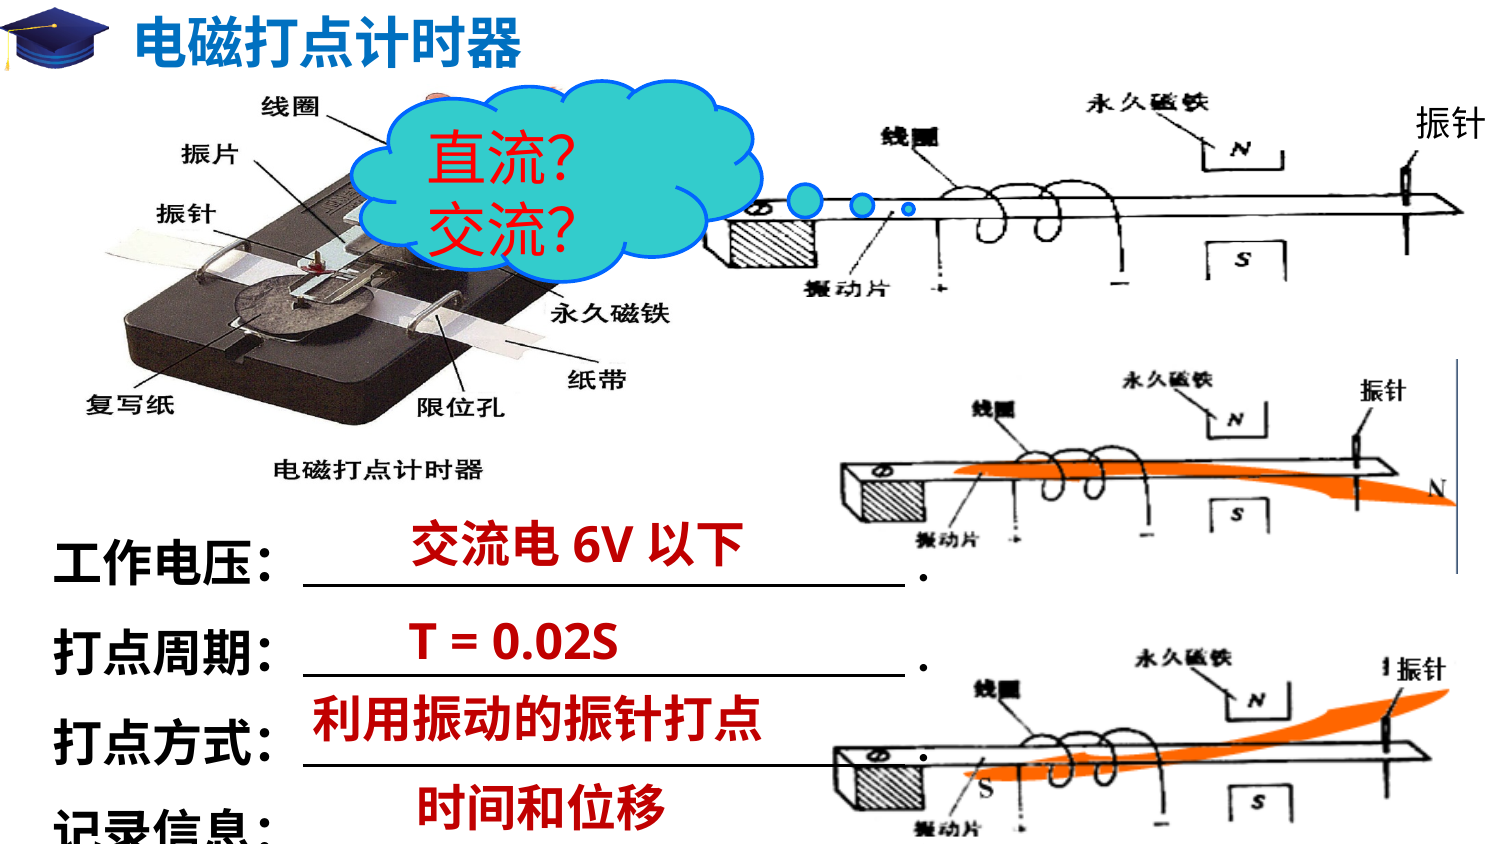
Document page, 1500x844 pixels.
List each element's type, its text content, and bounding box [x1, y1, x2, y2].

text_box 时间和位移 [398, 767, 685, 844]
picture [0, 7, 109, 71]
title 电磁打点计时器 [117, 0, 1442, 82]
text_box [674, 84, 1500, 298]
picture [811, 633, 1463, 844]
text_box 利用振动的振针打点 [295, 678, 782, 756]
text_box 工作电压： . 打点周期： . 打点方式： . 记录信息： . [35, 492, 1320, 844]
text_box 交流电6V以下 [410, 503, 810, 582]
picture [48, 84, 731, 489]
picture [812, 359, 1459, 574]
text_box T = 0.02S [408, 600, 762, 679]
